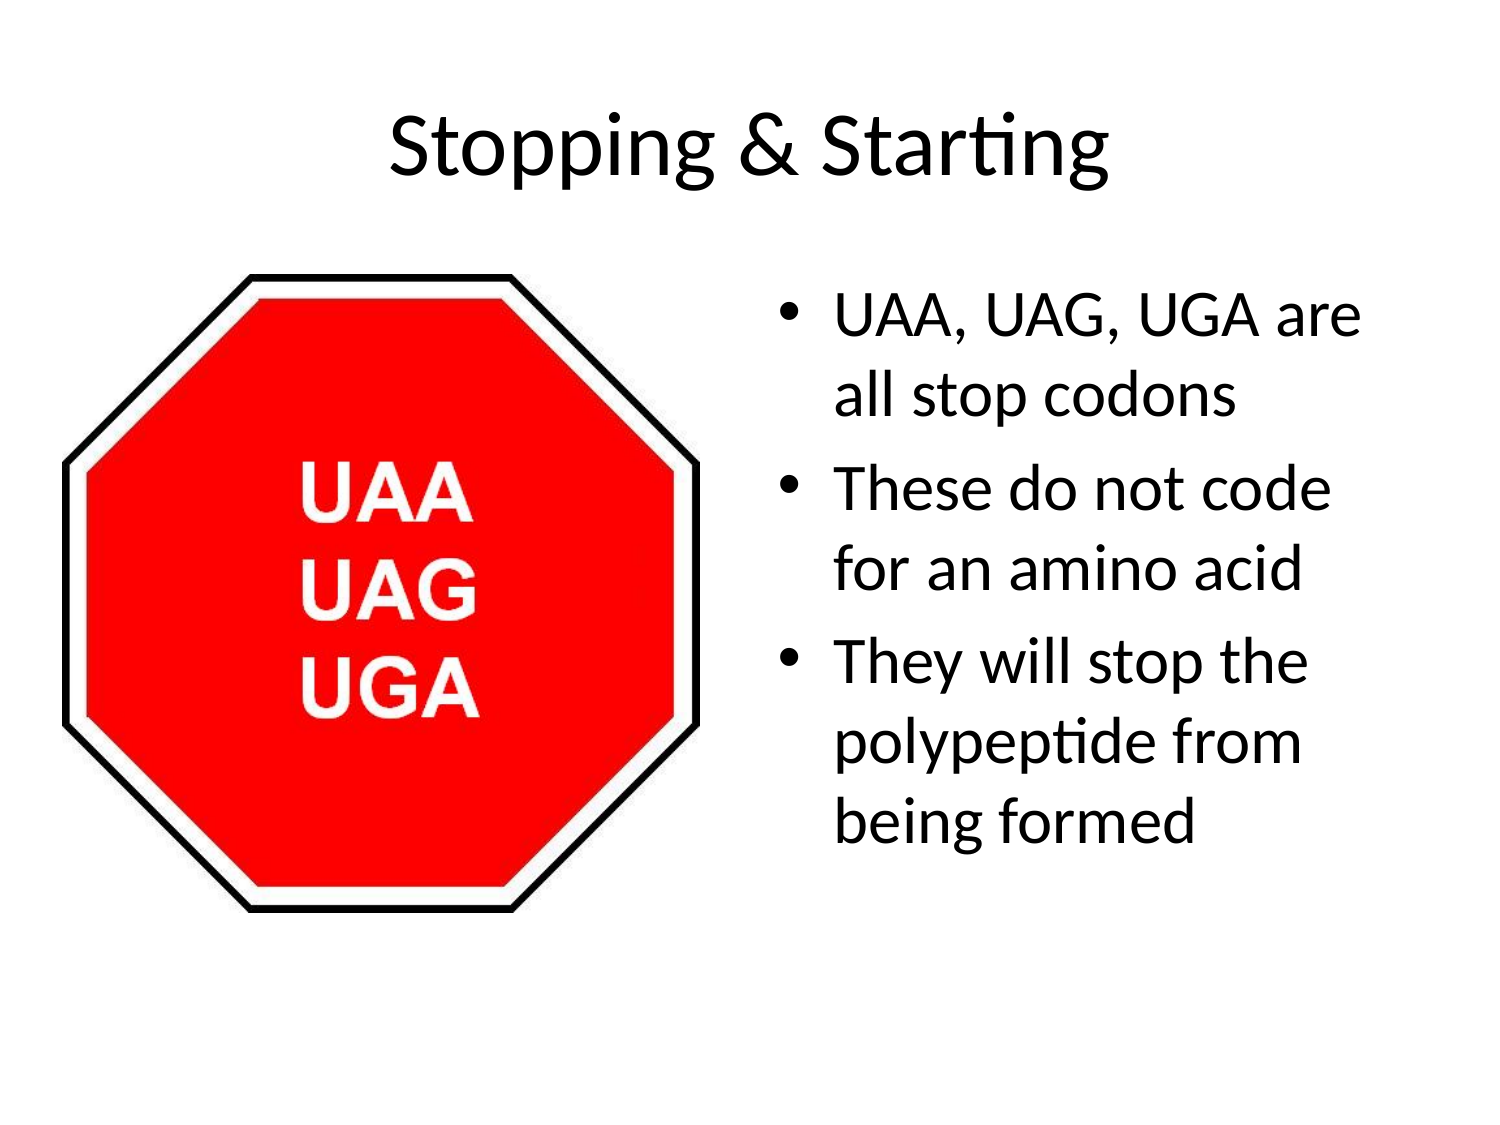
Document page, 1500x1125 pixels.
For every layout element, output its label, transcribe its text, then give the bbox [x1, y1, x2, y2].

list UAA, UAG, UGA are all stop codons These do not code for an amino acid They will stop the polypeptide from being formed [762, 262, 1425, 1005]
picture [62, 274, 701, 913]
title Stopping & Starting [75, 45, 1425, 233]
